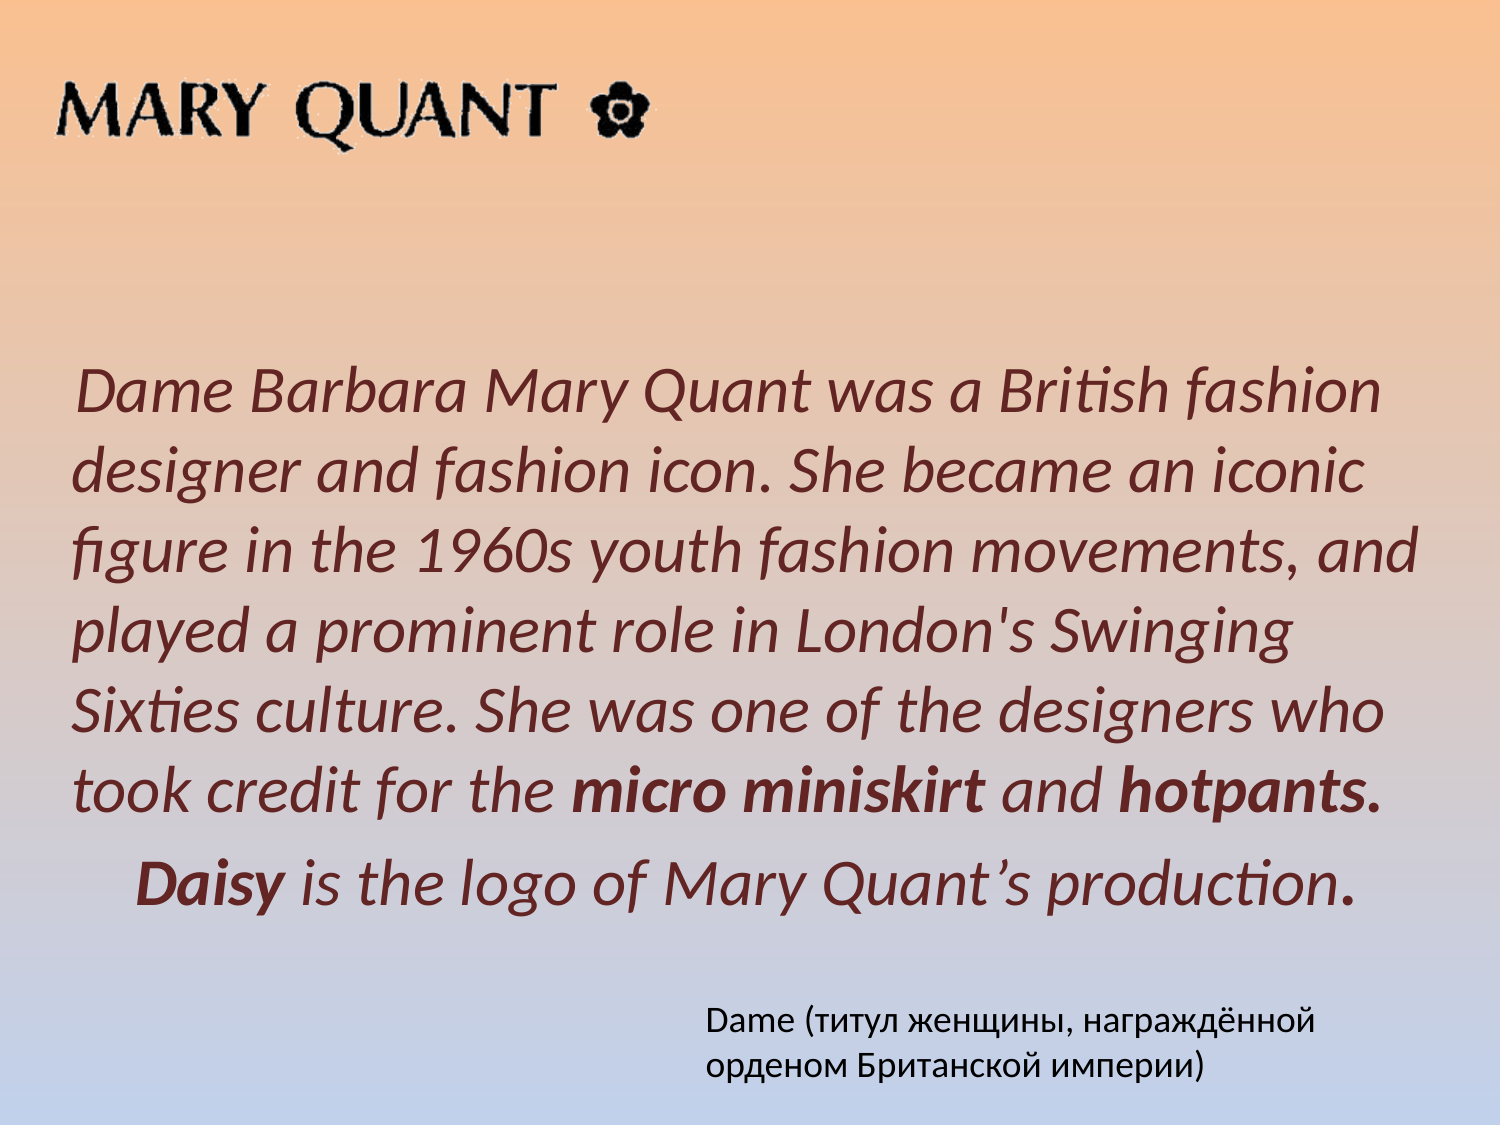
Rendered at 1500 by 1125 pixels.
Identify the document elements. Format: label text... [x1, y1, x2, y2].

picture [0, 1, 741, 204]
text_box Dame (титул женщины, награждённой орденом Британской империи) [690, 987, 1441, 1093]
list Dame Barbara Mary Quant was a British fashion designer and fashion icon. She became an iconic figure in the 1960s youth fashion movements, and played a prominent role in London's Swinging Sixties culture. She was one of the designers who took credit for the micro miniskirt and hotpants. Daisy is the logo of Mary Quant’s production. [0, 338, 1471, 875]
